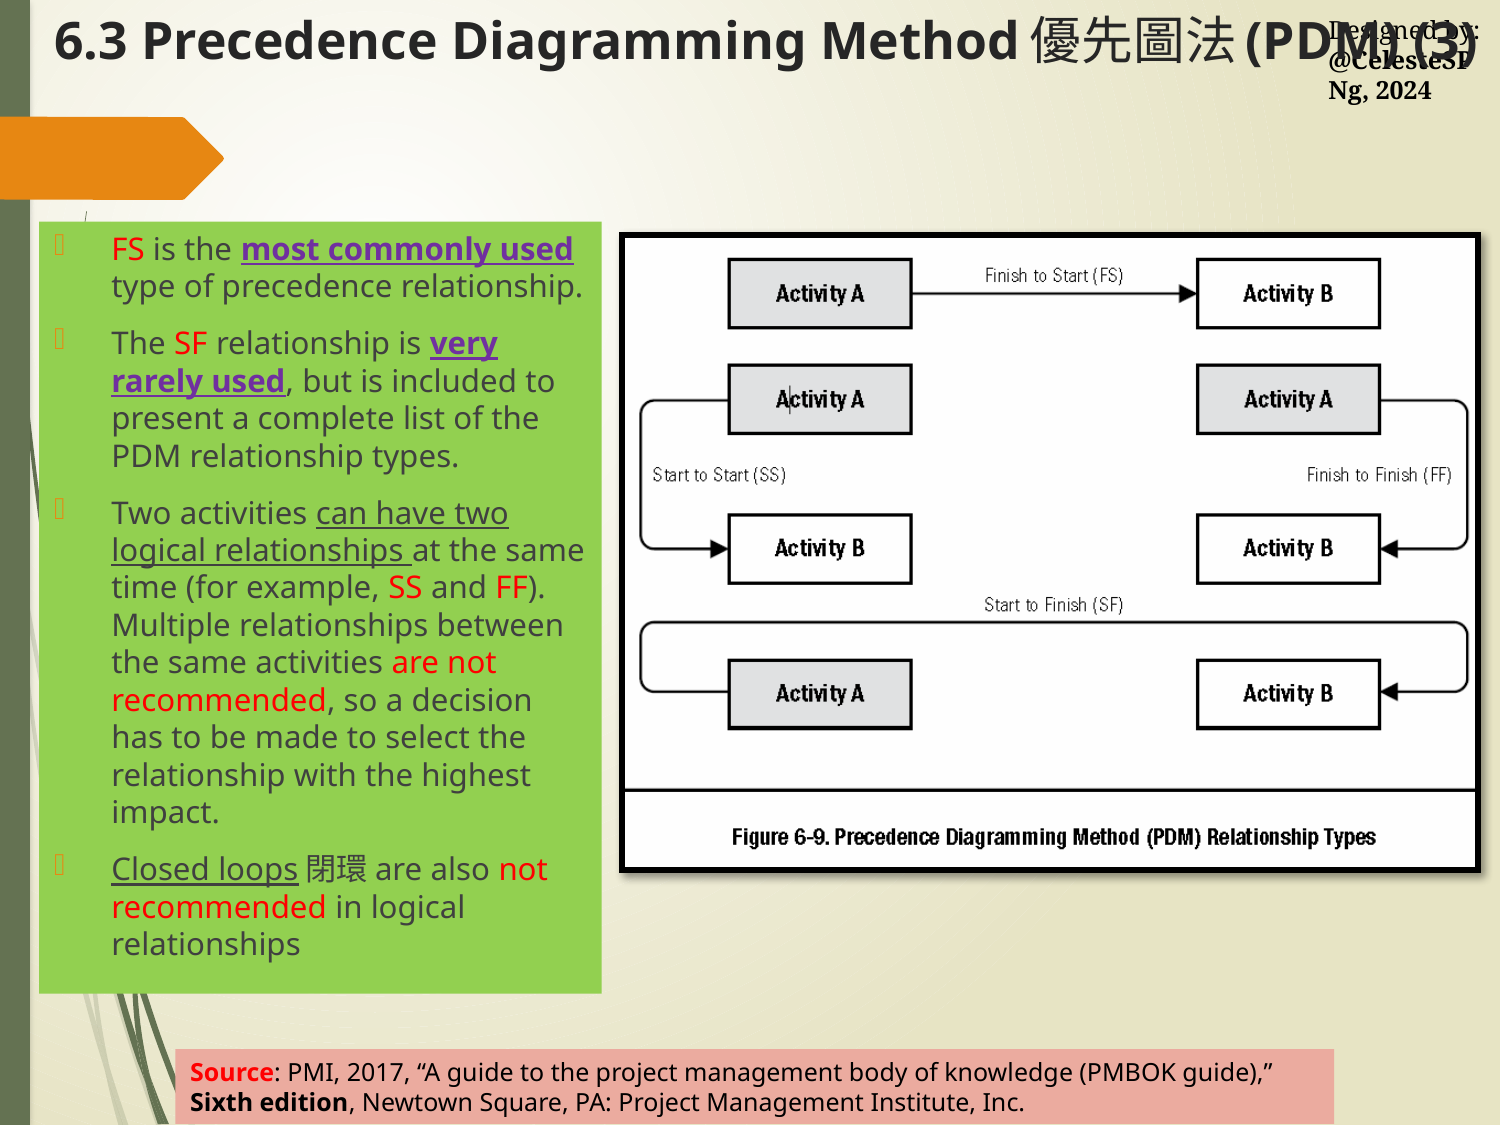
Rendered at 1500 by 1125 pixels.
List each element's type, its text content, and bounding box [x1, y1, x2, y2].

picture [624, 237, 1476, 868]
text_box Source: PMI, 2017, “A guide to the project management body of knowledge (PMBOK guide),” Sixth edition, Newtown Square, PA: Project Management Institute, Inc. [175, 1049, 1335, 1124]
title 6.3 Precedence Diagramming Method優先圖法(PDM) (3) [39, 0, 1500, 118]
list FS is the most commonly used type of precedence relationship. The SF relationship is very rarely used, but is included to present a complete list of the PDM relationship types. Two activities can have two logical relationships at the same time (for example, SS and FF). Multiple relationships between the same activities are not recommended, so a decision has to be made to select the relationship with the highest impact. Closed loops閉環are also not recommended in logical relationships [39, 221, 602, 994]
